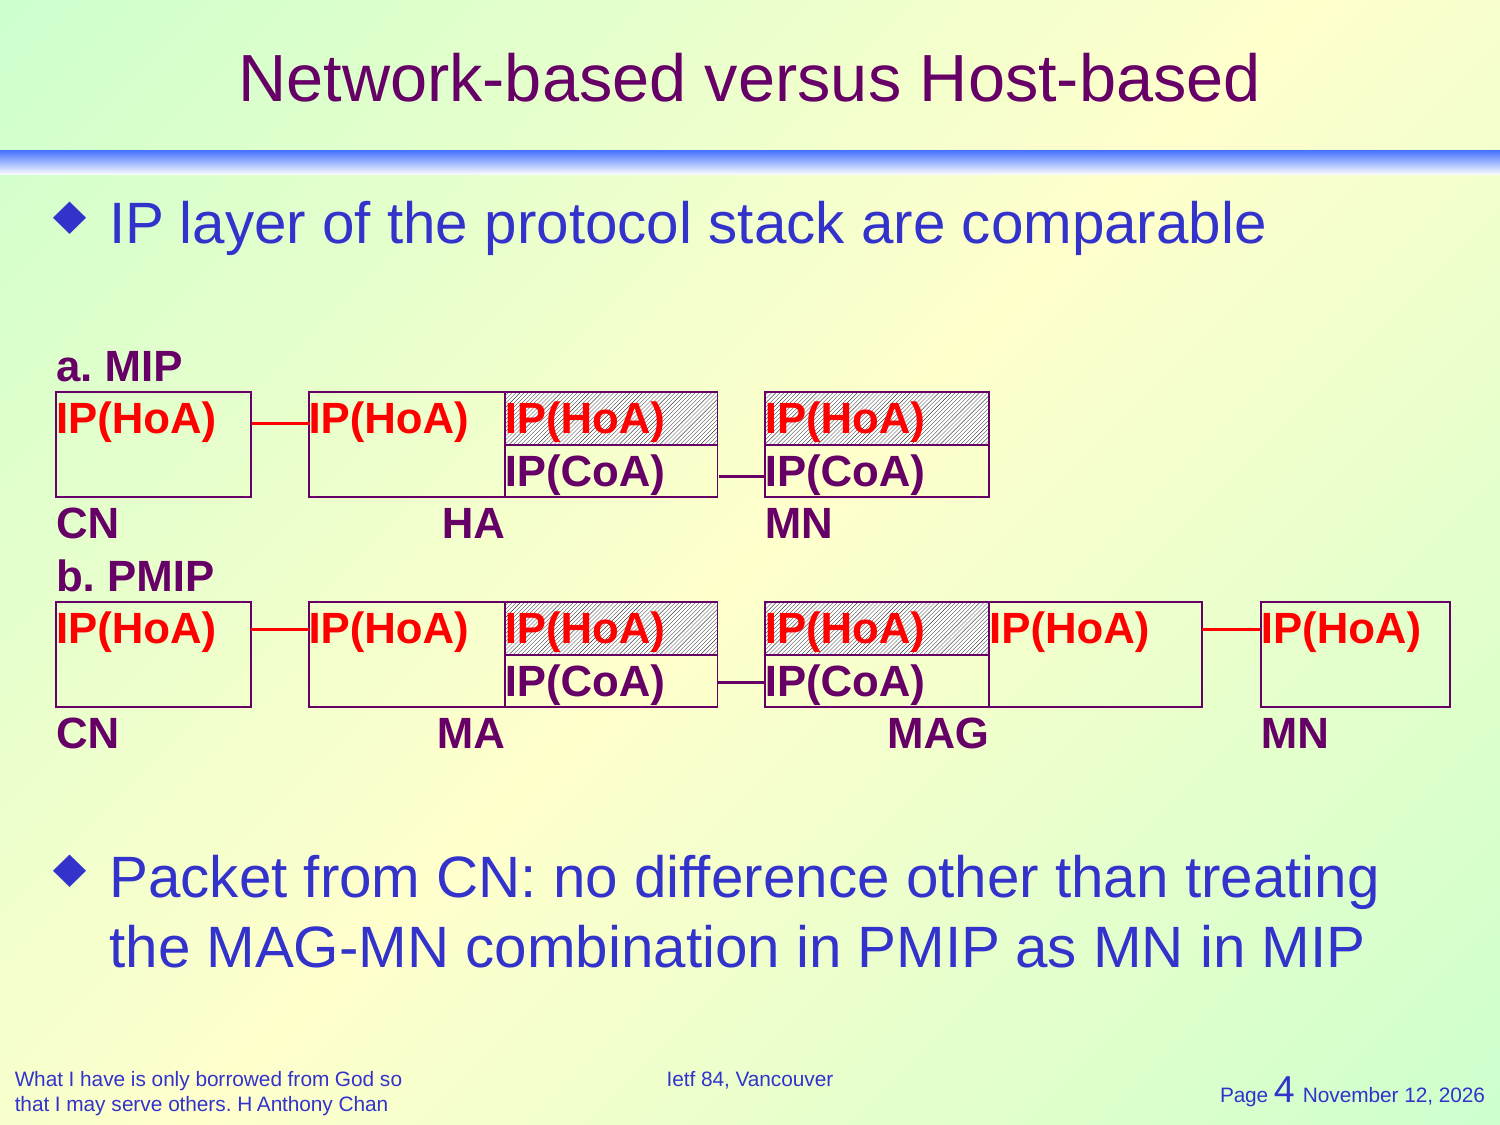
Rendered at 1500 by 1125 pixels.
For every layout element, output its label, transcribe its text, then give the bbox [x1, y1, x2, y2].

list IP layer of the protocol stack are comparable Packet from CN: no difference other than treating the MAG-MN combination in PMIP as MN in MIP [37, 177, 1463, 1059]
title Network-based versus Host-based [0, 0, 1500, 151]
